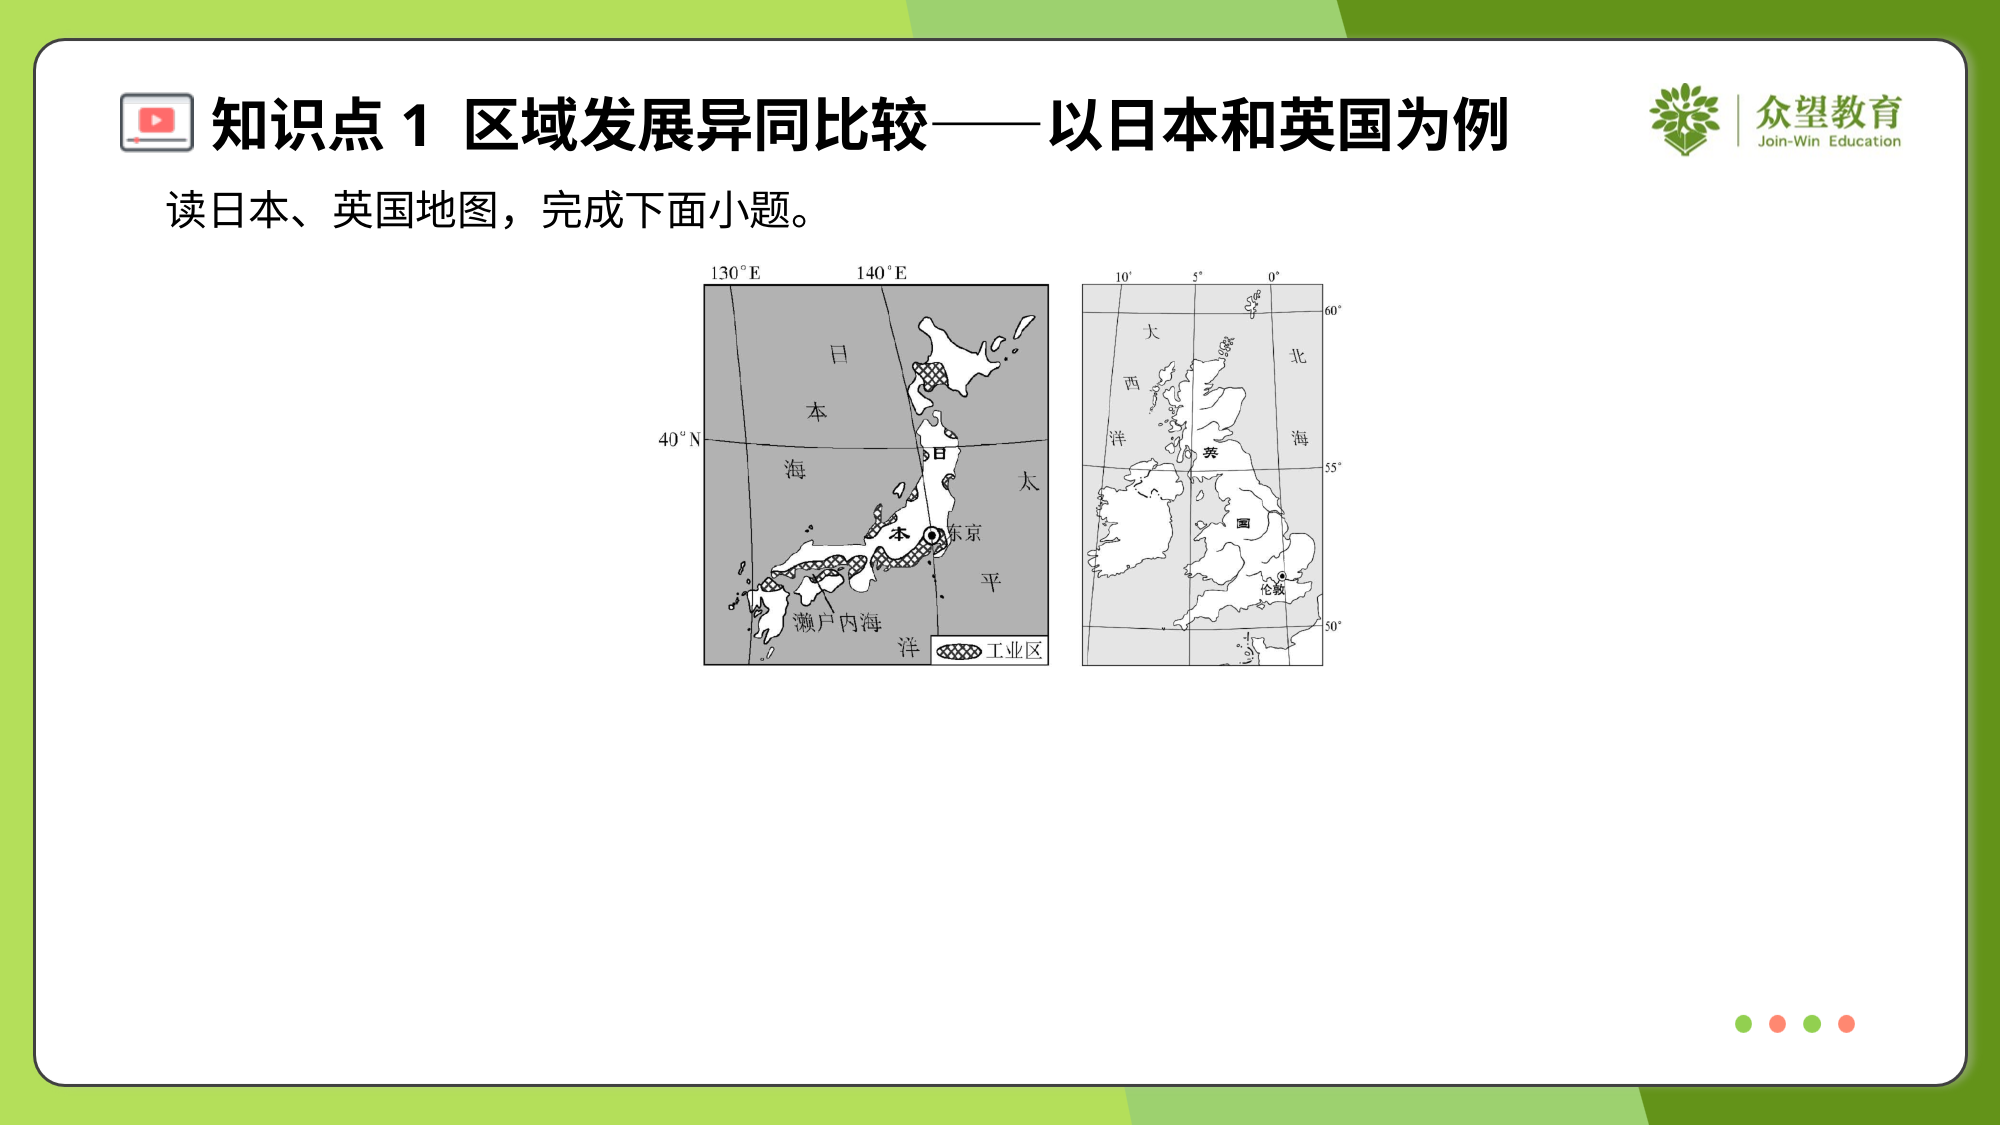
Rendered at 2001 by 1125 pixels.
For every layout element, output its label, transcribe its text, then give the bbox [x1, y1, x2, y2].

picture [0, 0, 2000, 1125]
text_box 读日本、英国地图，完成下面小题。 [118, 158, 1883, 226]
